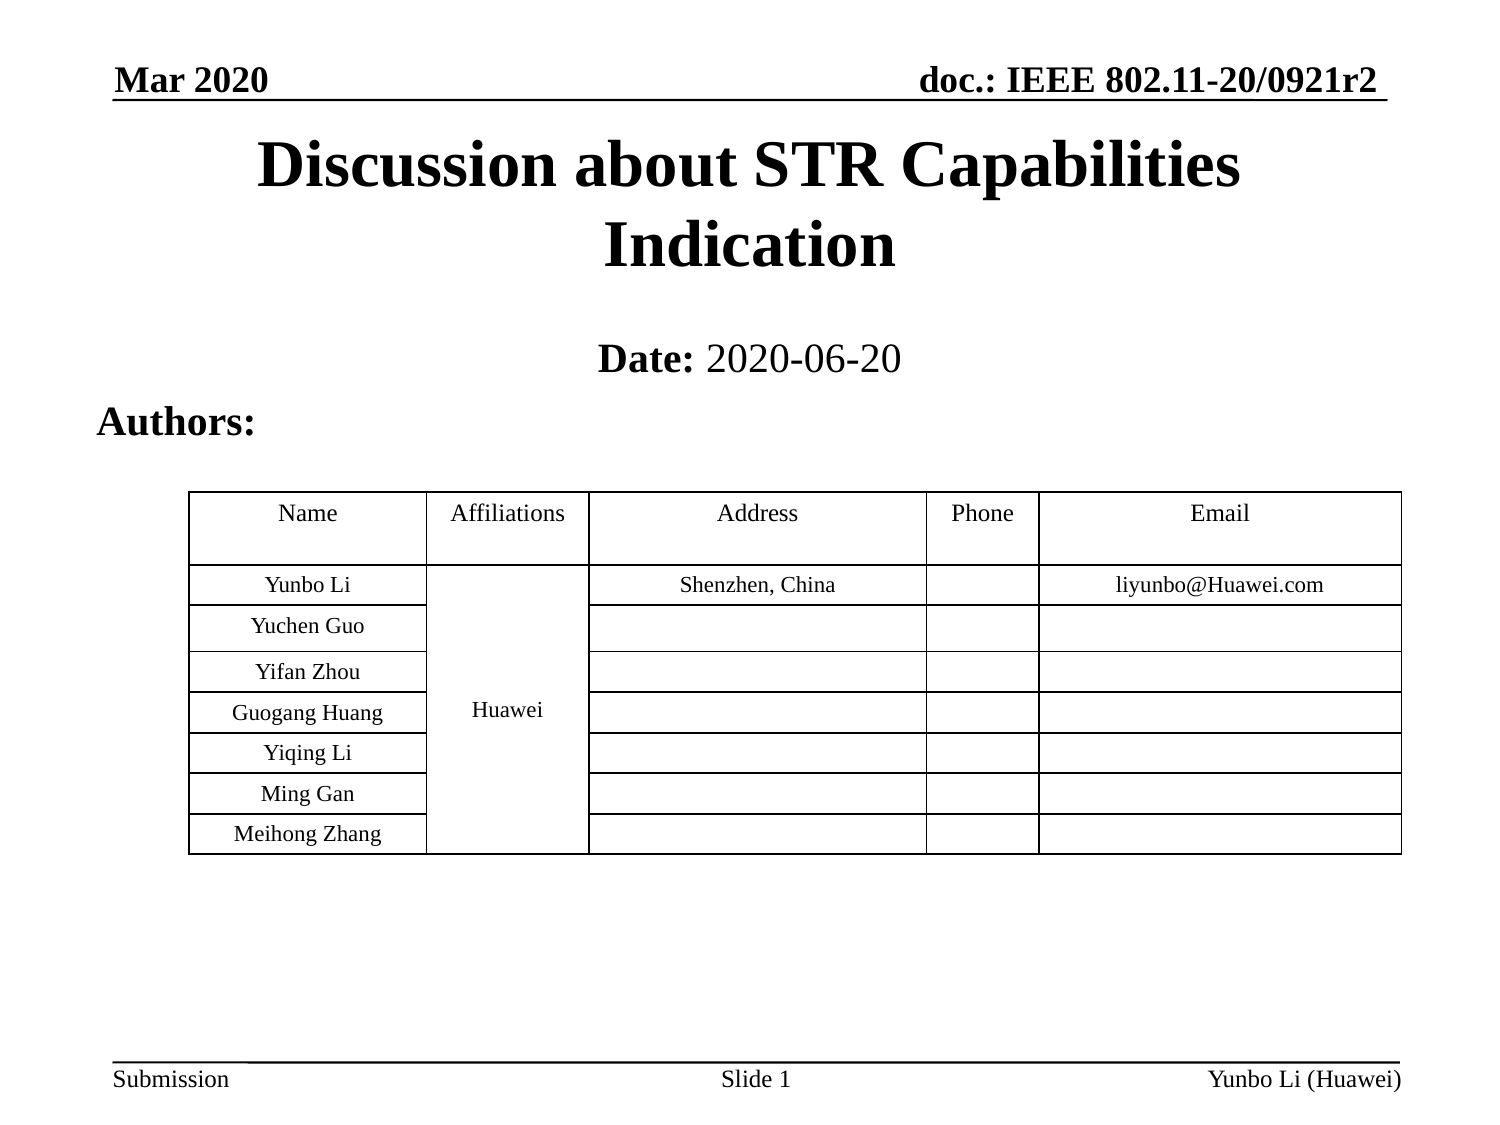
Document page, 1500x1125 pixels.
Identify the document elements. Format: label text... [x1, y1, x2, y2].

table_cell [1040, 652, 1401, 691]
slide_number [114, 54, 271, 101]
table_cell [590, 652, 926, 691]
table_cell Yunbo Li [190, 566, 426, 604]
table_cell [927, 734, 1038, 772]
table_cell Shenzhen, China [590, 566, 926, 604]
table_cell Yiqing Li [190, 734, 426, 772]
table_header Name [190, 493, 426, 564]
table_cell Guogang Huang [190, 693, 426, 732]
table_cell Ming Gan [190, 774, 426, 813]
table_cell [590, 815, 926, 853]
table_cell Yuchen Guo [190, 606, 426, 651]
table_cell [590, 734, 926, 772]
text_box Authors: [81, 385, 319, 449]
table_cell [1040, 693, 1401, 732]
table_cell [1040, 815, 1401, 853]
table_cell [1040, 774, 1401, 813]
table_cell Meihong Zhang [190, 815, 426, 853]
table_cell [1040, 734, 1401, 772]
table_header Affiliations [427, 493, 588, 564]
table_cell [927, 815, 1038, 853]
table_cell [927, 693, 1038, 732]
title Discussion about STR Capabilities Indication [112, 112, 1388, 288]
slide_number Slide 1 [712, 1061, 800, 1093]
table_cell [590, 693, 926, 732]
table_cell liyunbo@Huawei.com [1040, 566, 1401, 604]
table_header Phone [927, 493, 1038, 564]
table_cell [590, 774, 926, 813]
table_cell [927, 606, 1038, 651]
table_cell [927, 566, 1038, 604]
footer Yunbo Li (Huawei) [1204, 1061, 1402, 1093]
table_header Address [590, 493, 926, 564]
table_cell [590, 606, 926, 651]
table_cell [1040, 606, 1401, 651]
table_cell Yifan Zhou [190, 652, 426, 691]
table_cell [927, 774, 1038, 813]
table_cell [927, 652, 1038, 691]
table_cell Huawei [427, 566, 588, 853]
table_header Email [1040, 493, 1401, 564]
list Date: 2020-06-20 [112, 323, 1388, 386]
